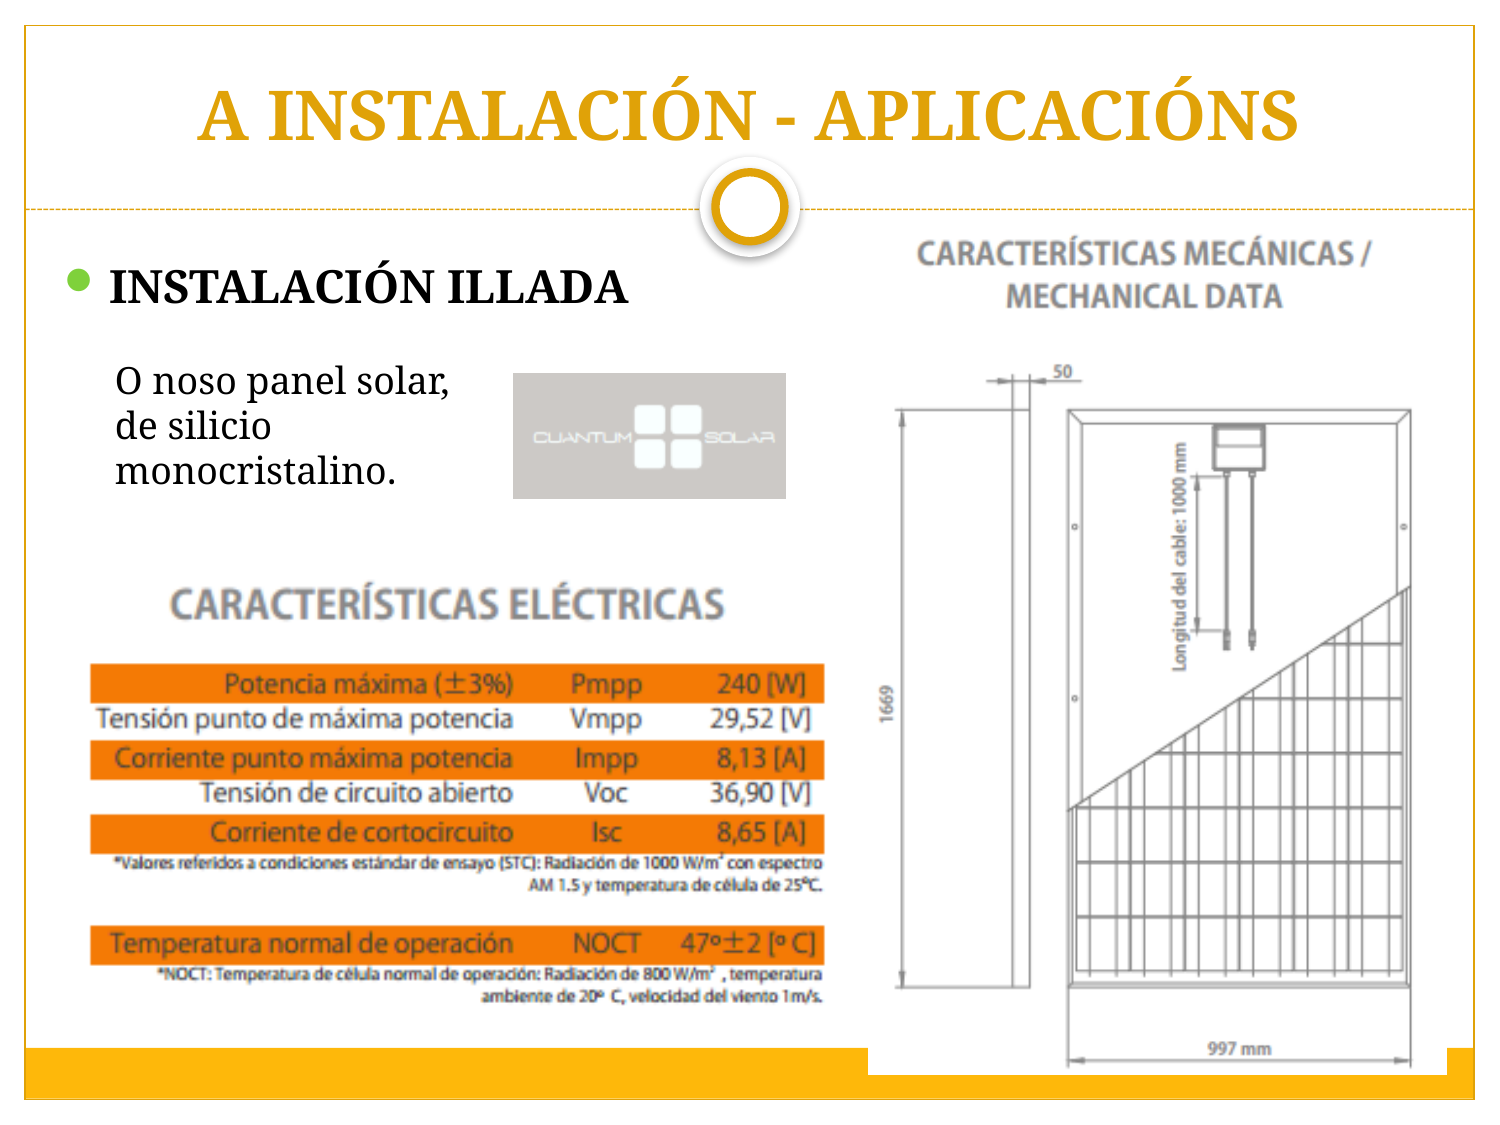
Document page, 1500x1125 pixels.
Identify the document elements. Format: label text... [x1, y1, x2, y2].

picture [513, 373, 786, 499]
picture [64, 215, 1448, 1075]
text_box O noso panel solar, de silicio monocristalino. [100, 349, 467, 500]
list INSTALACIÓN ILLADA [49, 250, 861, 1001]
title A INSTALACIÓN - APLICACIÓNS [49, 37, 1450, 162]
